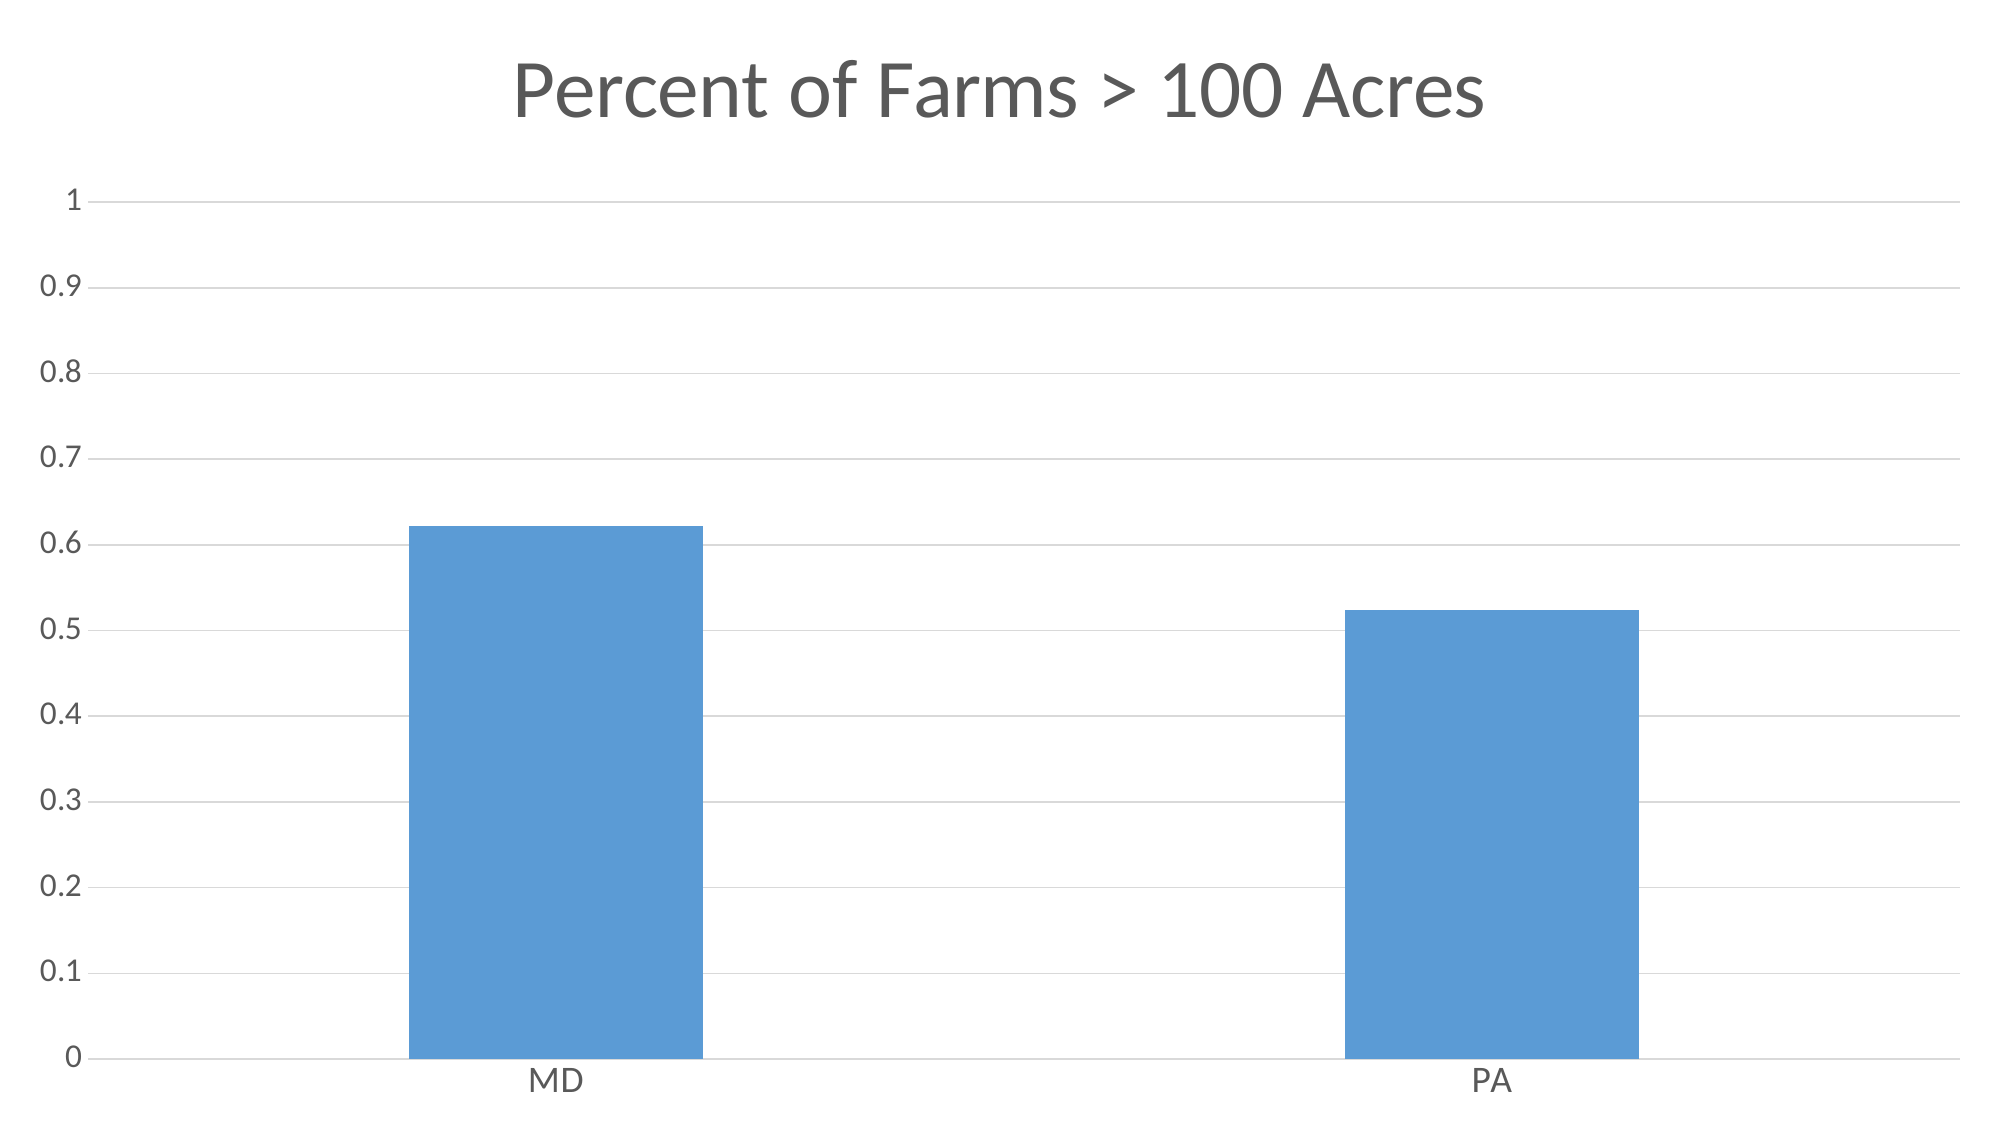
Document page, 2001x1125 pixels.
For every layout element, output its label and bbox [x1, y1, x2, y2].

chart [0, 0, 2000, 1125]
